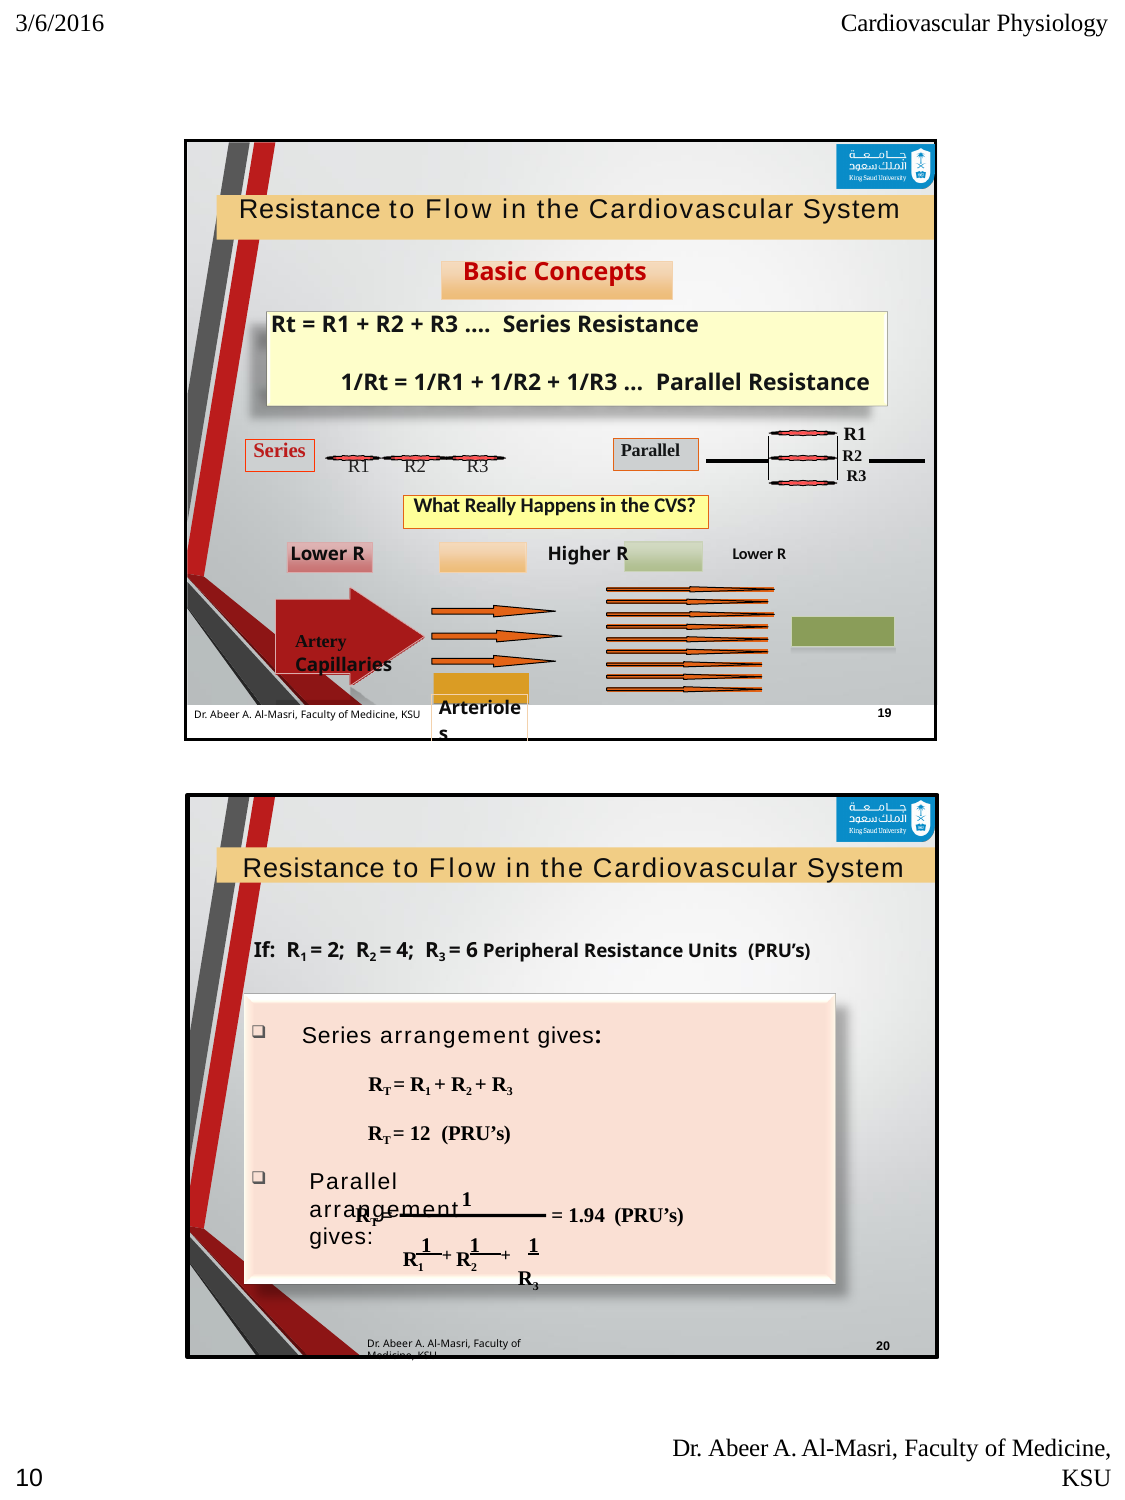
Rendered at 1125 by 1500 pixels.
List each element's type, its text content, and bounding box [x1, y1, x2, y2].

text_box 3/6/2016 [13, 6, 107, 37]
footer Dr. Abeer A. Al-Masri, Faculty of Medicine, KSU [663, 1434, 1113, 1500]
text_box [187, 794, 938, 1358]
text_box 10 [13, 1464, 46, 1492]
table_header Resistance to Flow in the Cardiovascular System Basic Concepts Rt = R1 + R2 + R3 …. Series Resistance 1/Rt = 1/R1 + 1/R2 + 1/R3 … Parallel Resistance R1 Series Parallel R2 R1 R2 R3 R3 What Really Happens in the CVS? Lower R Higher R Lower R Artery Capillaries [187, 142, 934, 695]
text_box [836, 144, 935, 189]
table_cell Dr. Abeer A. Al-Masri, Faculty of Medicine, KSU [187, 695, 431, 738]
text_box Cardiovascular Physiology [838, 6, 1113, 37]
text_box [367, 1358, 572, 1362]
table_cell 19 [528, 695, 934, 738]
table_cell Arterioles [432, 695, 527, 738]
